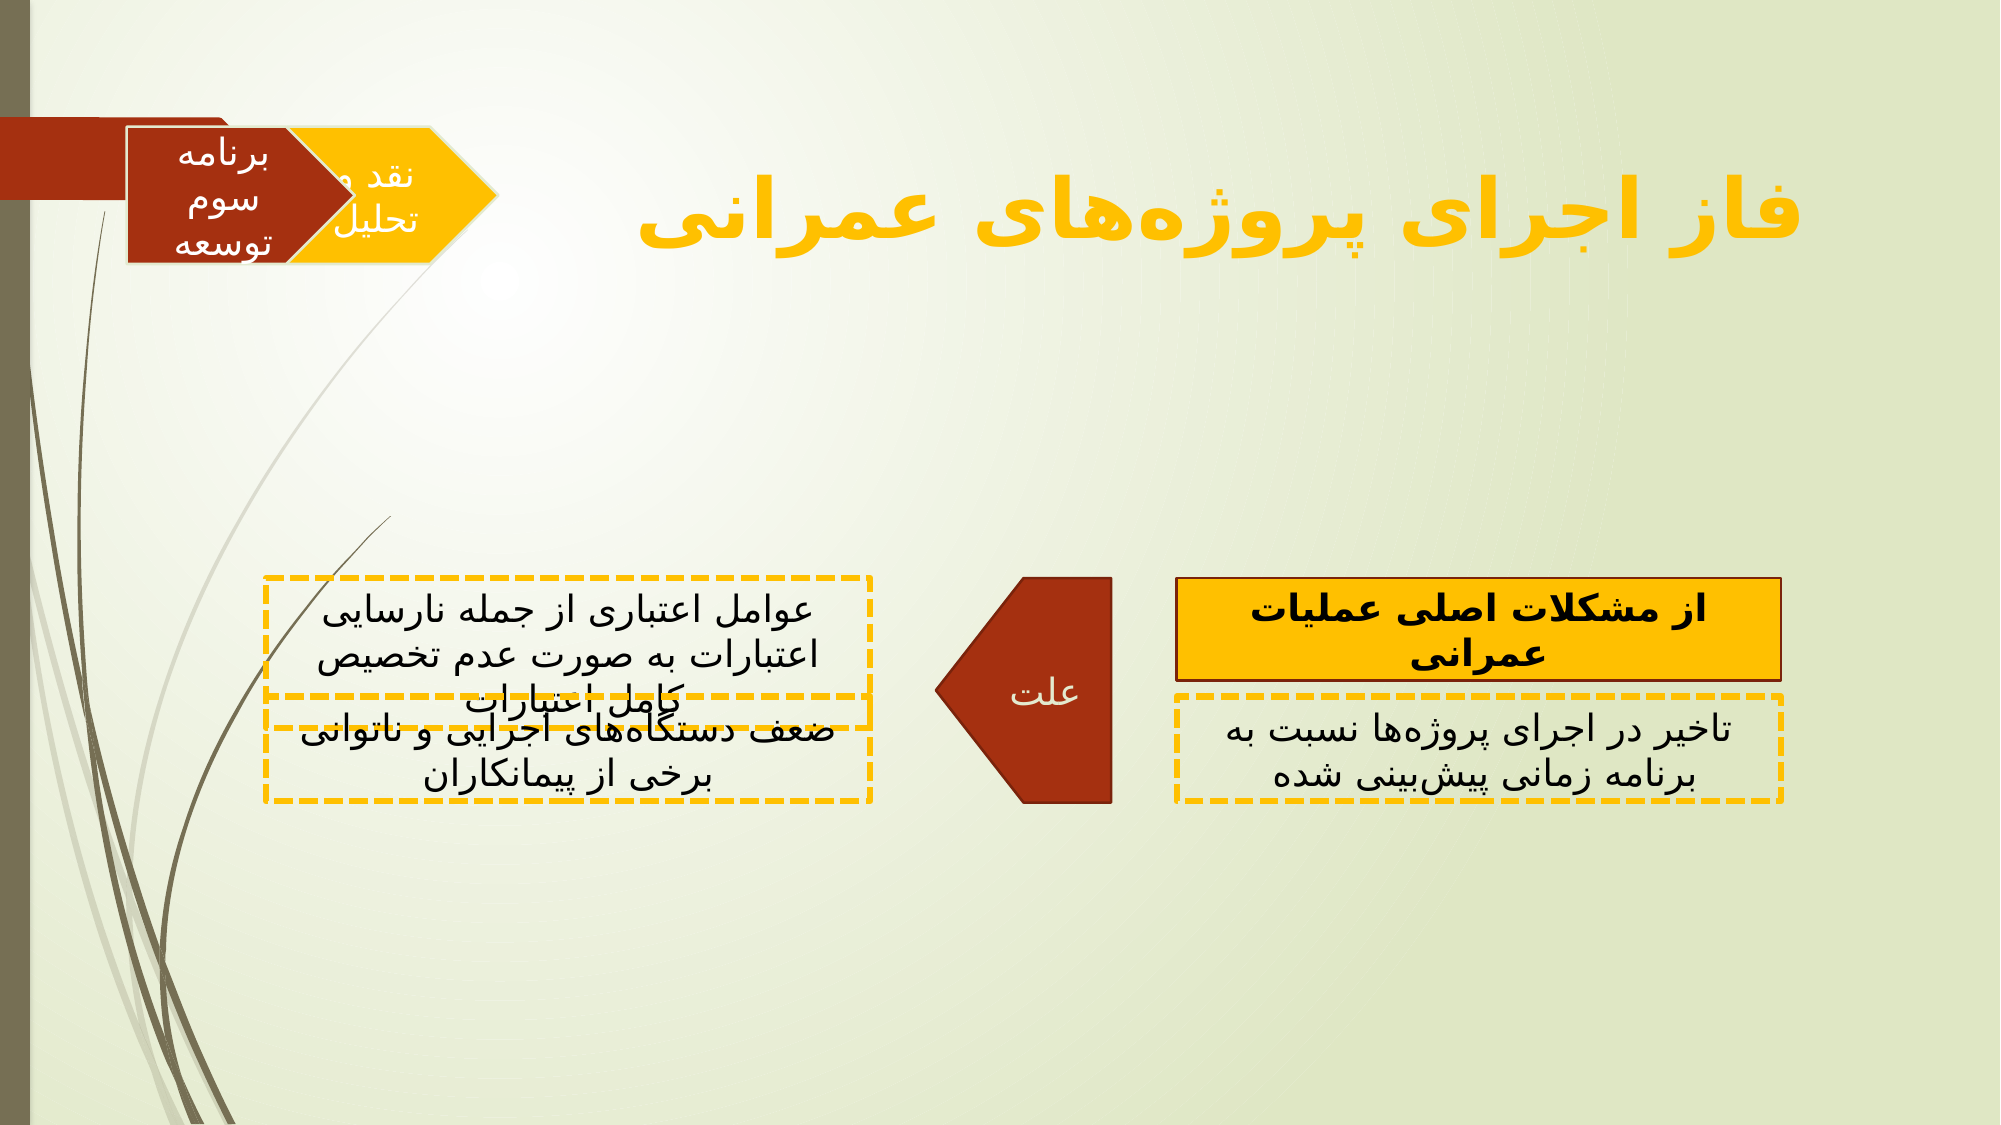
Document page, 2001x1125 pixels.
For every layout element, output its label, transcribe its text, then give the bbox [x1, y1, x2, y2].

text_box نقد و تحلیل [287, 125, 500, 266]
text_box فاز اجرای پروژه‌های عمرانی [498, 147, 1822, 263]
text_box تاخیر در اجرای پروژه‌ها نسبت به برنامه زمانی پیش‌بینی شده [1176, 696, 1781, 802]
text_box علت [934, 576, 1113, 804]
text_box از مشکلات اصلی عملیات عمرانی [1175, 577, 1782, 682]
text_box ضعف دستگاه‌های اجرایی و ناتوانی برخی از پیمانکاران [266, 696, 871, 802]
text_box عوامل اعتباری از جمله نارسایی اعتبارات به صورت عدم تخصیص کامل اعتبارات [266, 578, 871, 696]
text_box برنامه سوم توسعه [125, 125, 356, 266]
